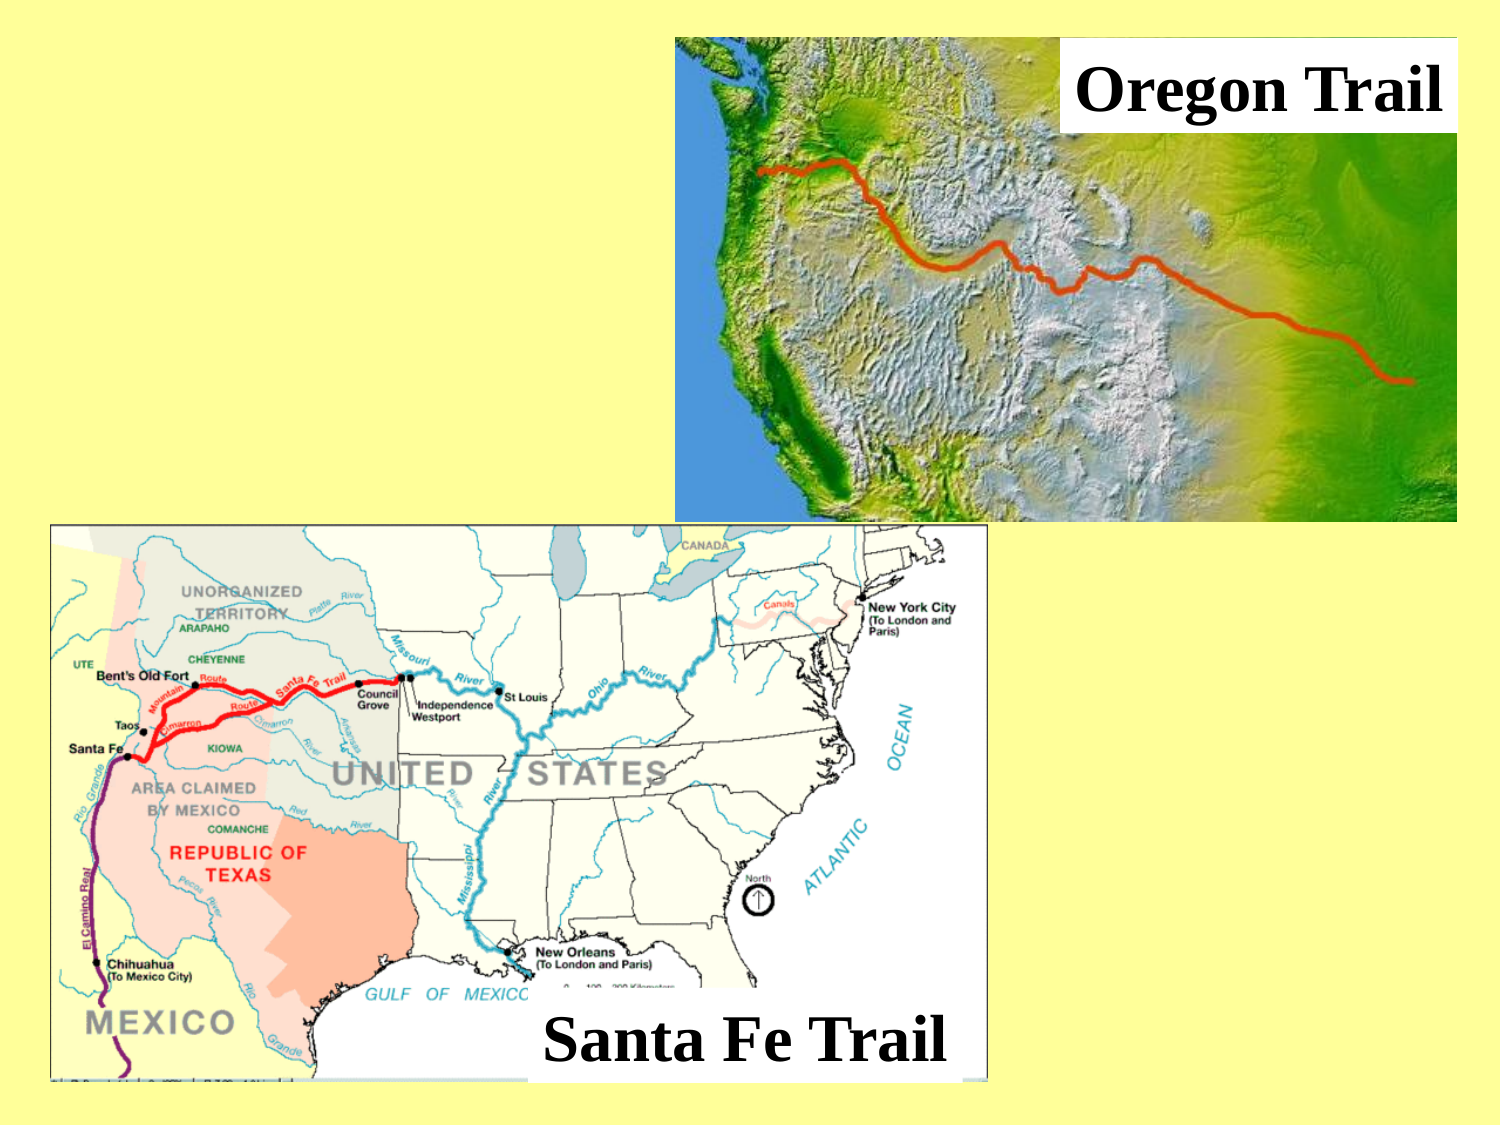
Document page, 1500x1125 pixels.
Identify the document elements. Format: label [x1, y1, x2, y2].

picture [674, 37, 1457, 523]
picture [49, 524, 988, 1082]
